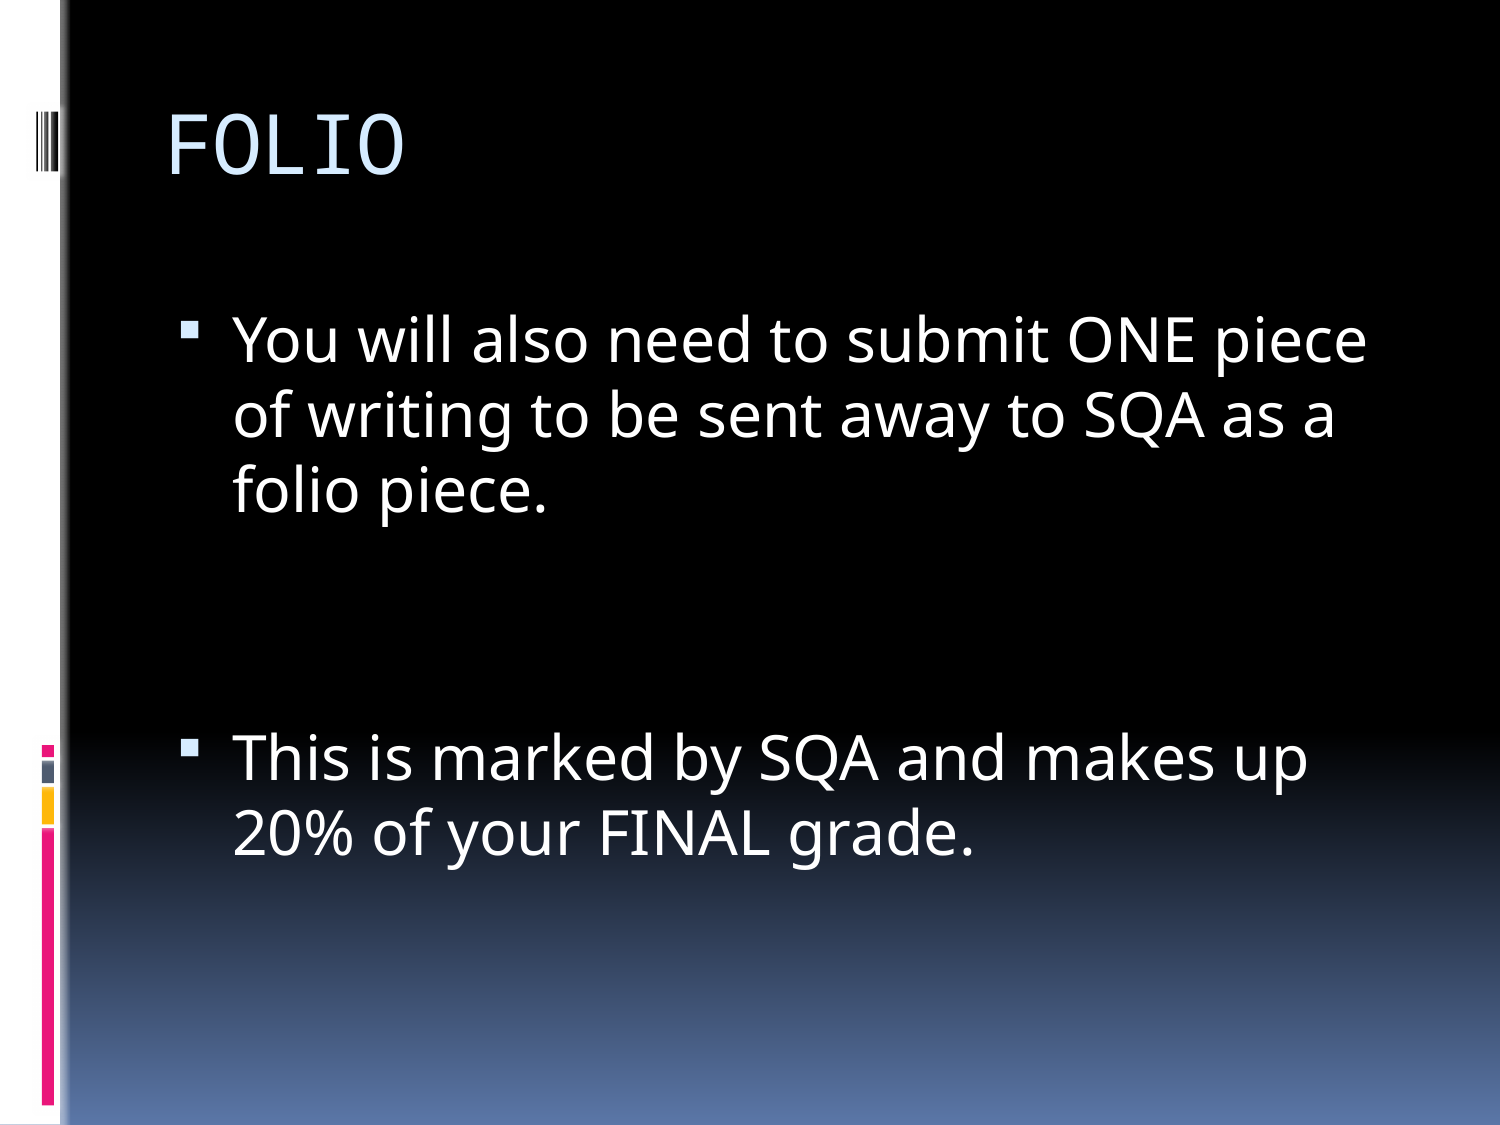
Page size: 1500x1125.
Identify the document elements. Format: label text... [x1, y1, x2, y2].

list You will also need to submit ONE piece of writing to be sent away to SQA as a folio piece. This is marked by SQA and makes up 20% of your FINAL grade. [150, 292, 1425, 1043]
title FOLIO [150, 83, 1425, 234]
